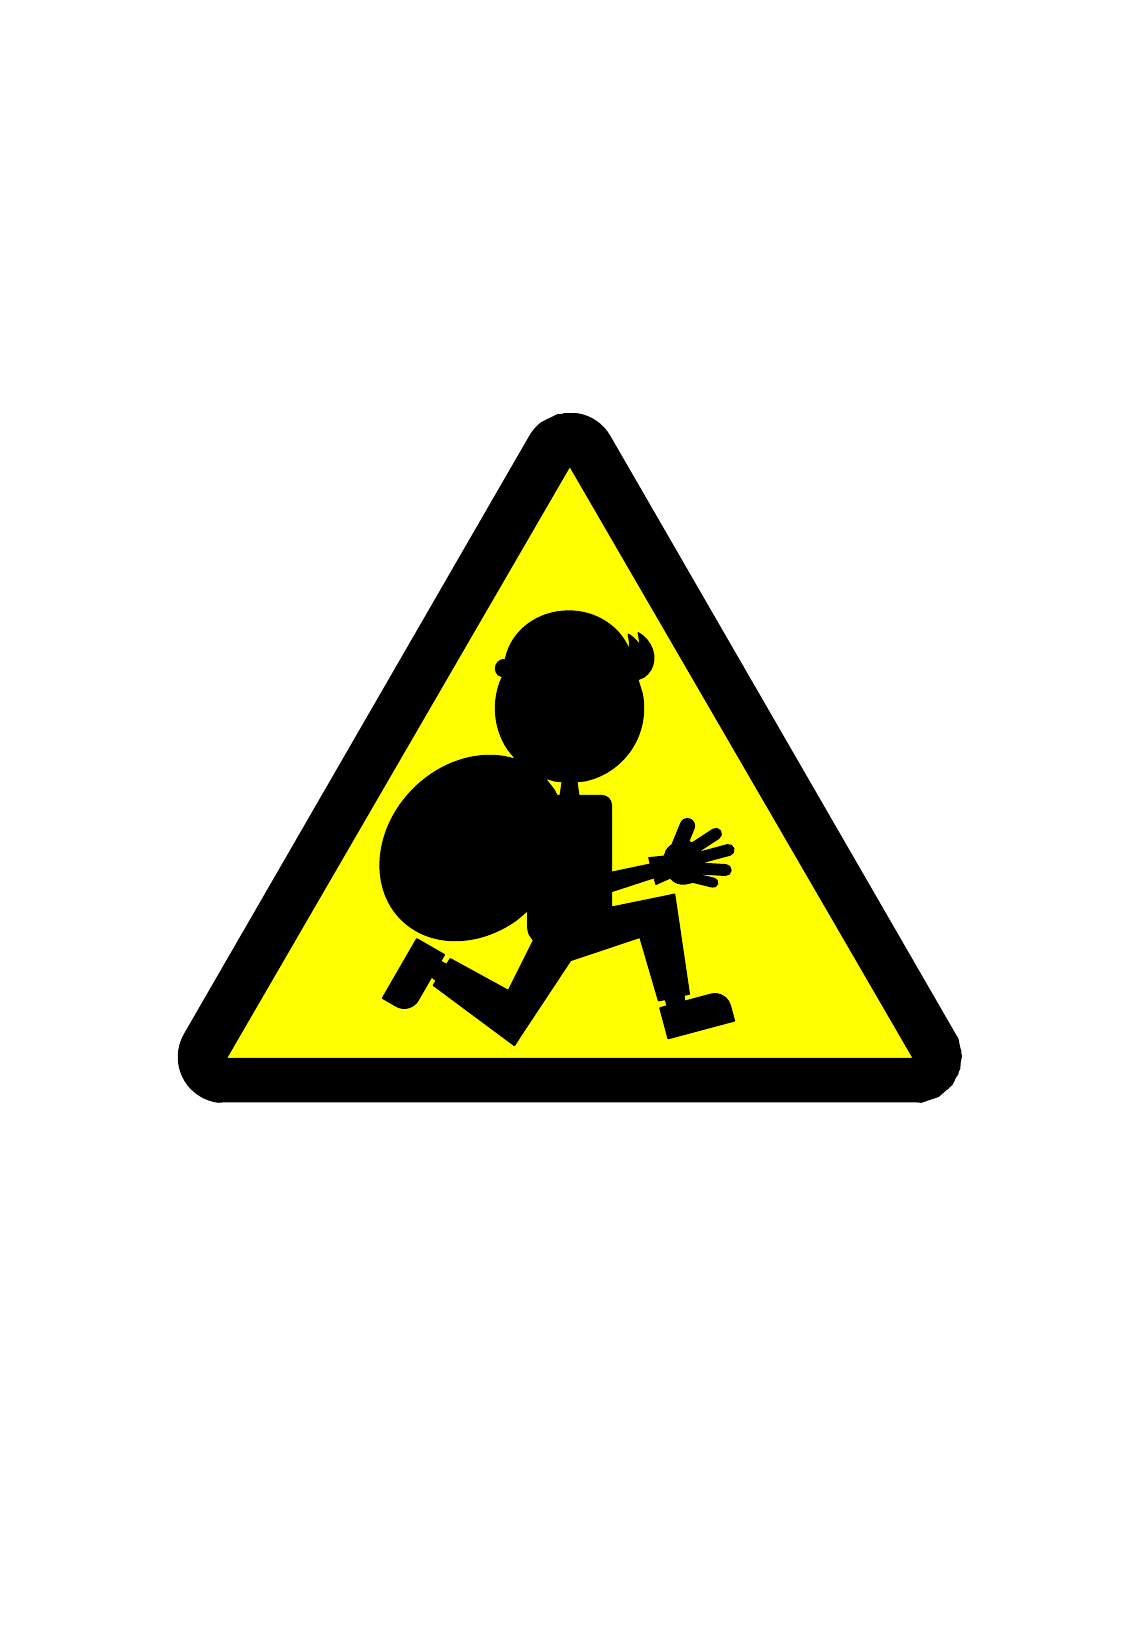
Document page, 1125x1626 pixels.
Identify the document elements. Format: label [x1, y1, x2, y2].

text_box [178, 413, 962, 1103]
